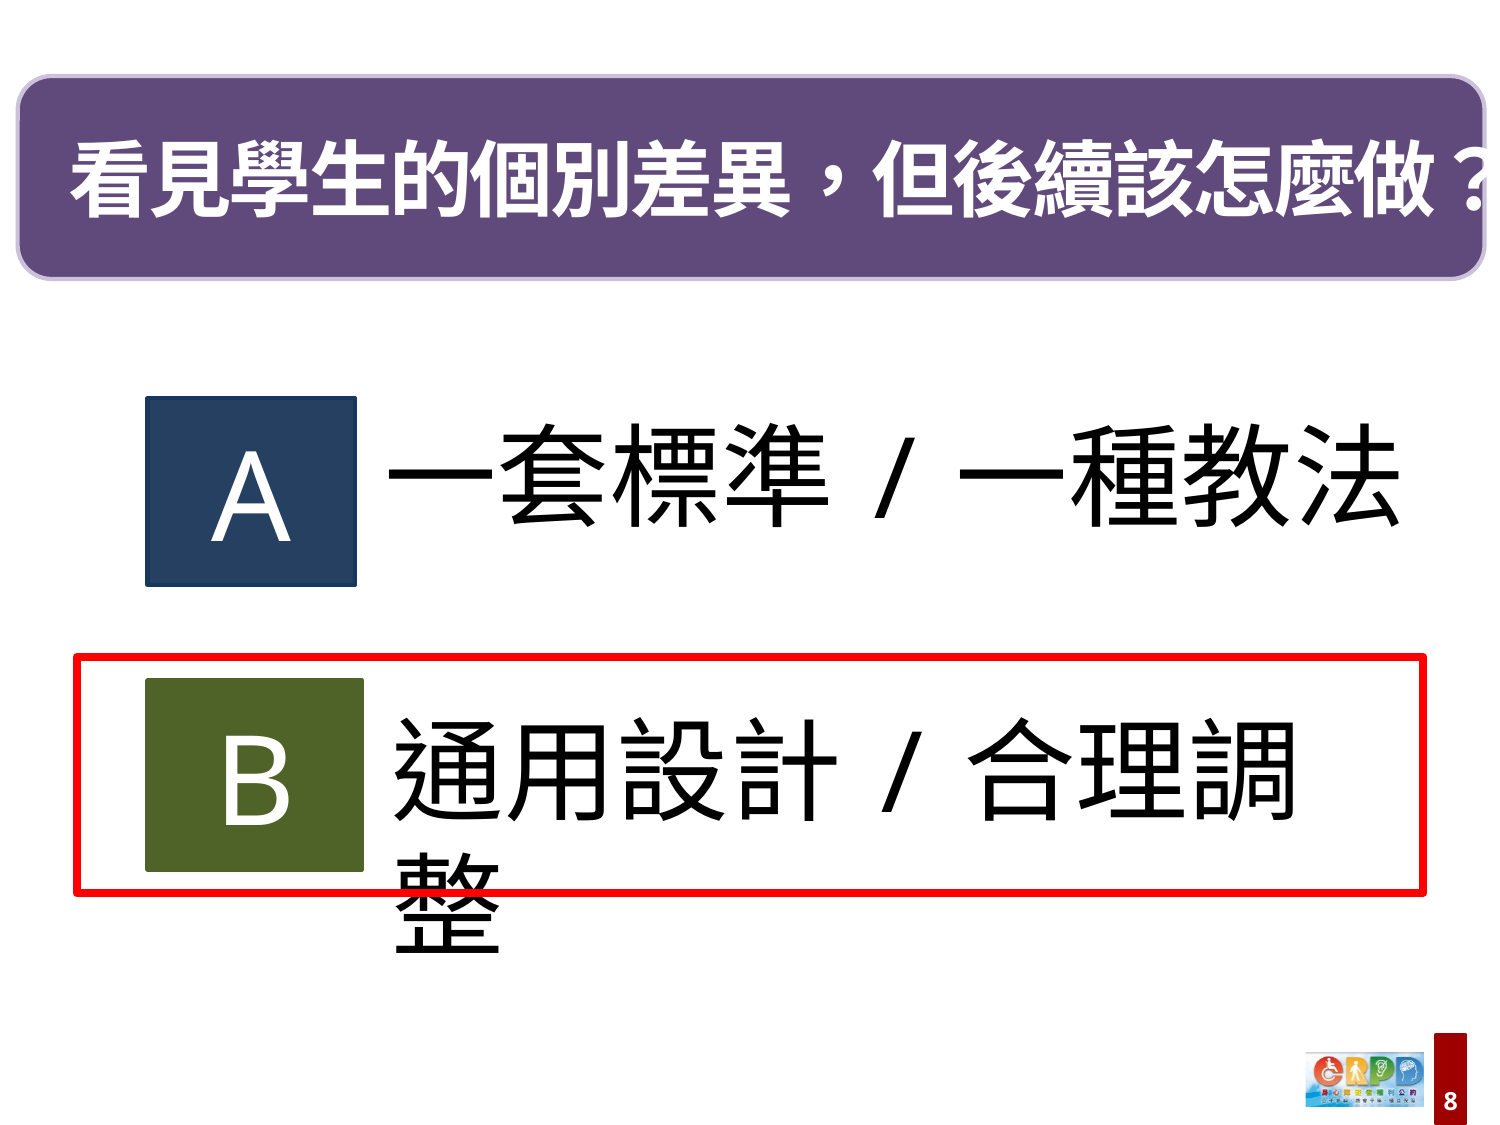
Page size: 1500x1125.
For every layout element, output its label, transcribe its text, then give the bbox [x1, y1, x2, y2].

slide_number 8 [1416, 1076, 1485, 1125]
picture [1305, 1052, 1424, 1107]
text_box 看見學生的個別差異，但後續該怎麼做？ [15, 73, 1487, 282]
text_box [147, 680, 1389, 870]
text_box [147, 397, 1450, 586]
text_box [75, 655, 1425, 895]
